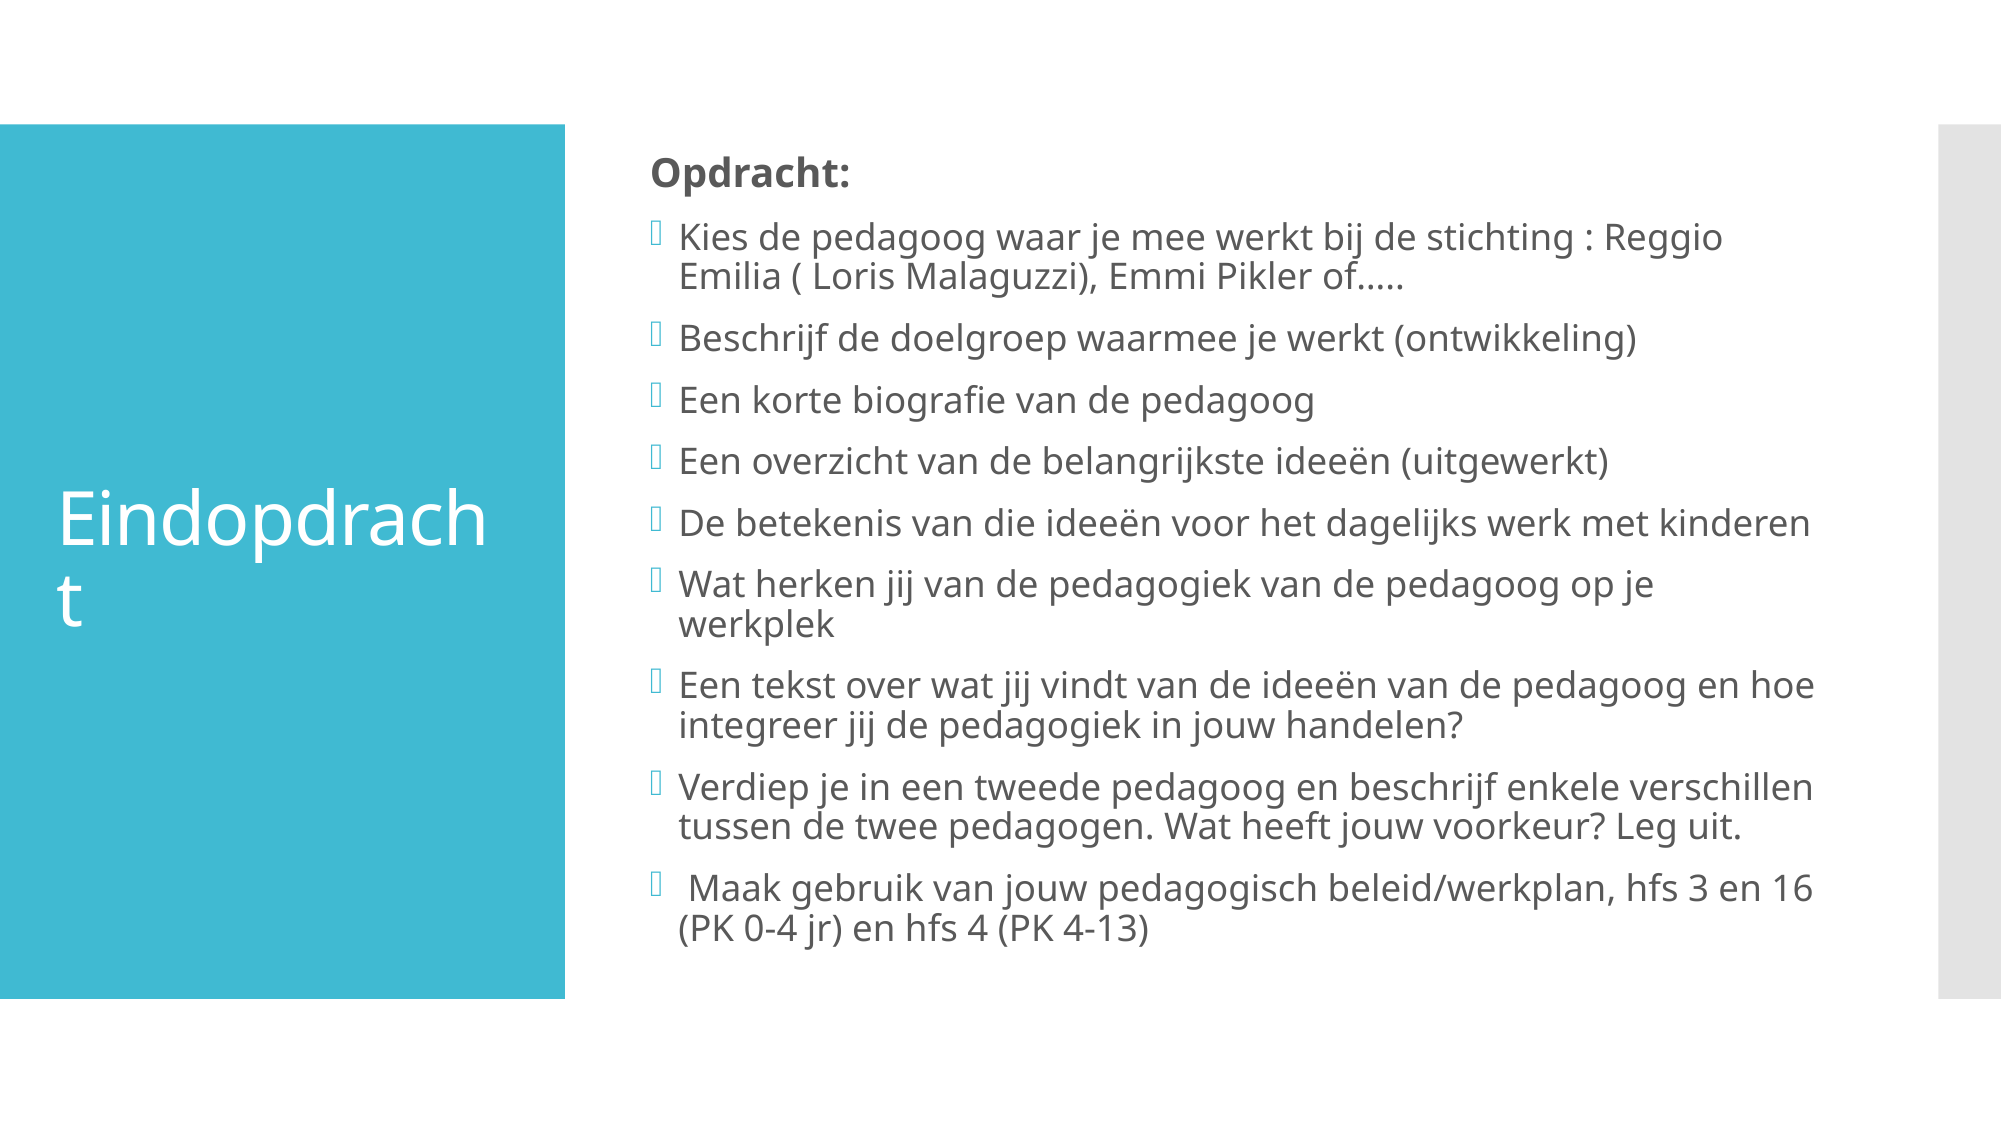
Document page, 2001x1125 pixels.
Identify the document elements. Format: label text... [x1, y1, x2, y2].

list Opdracht: Kies de pedagoog waar je mee werkt bij de stichting : Reggio Emilia ( Loris Malaguzzi), Emmi Pikler of….. Beschrijf de doelgroep waarmee je werkt (ontwikkeling) Een korte biografie van de pedagoog Een overzicht van de belangrijkste ideeën (uitgewerkt) De betekenis van die ideeën voor het dagelijks werk met kinderen Wat herken jij van de pedagogiek van de pedagoog op je werkplek Een tekst over wat jij vindt van de ideeën van de pedagoog en hoe integreer jij de pedagogiek in jouw handelen? Verdiep je in een tweede pedagoog en beschrijf enkele verschillen tussen de twee pedagogen. Wat heeft jouw voorkeur? Leg uit. Maak gebruik van jouw pedagogisch beleid/werkplan, hfs 3 en 16 (PK 0-4 jr) en hfs 4 (PK 4-13) [634, 145, 1835, 982]
title Eindopdracht [41, 184, 525, 940]
